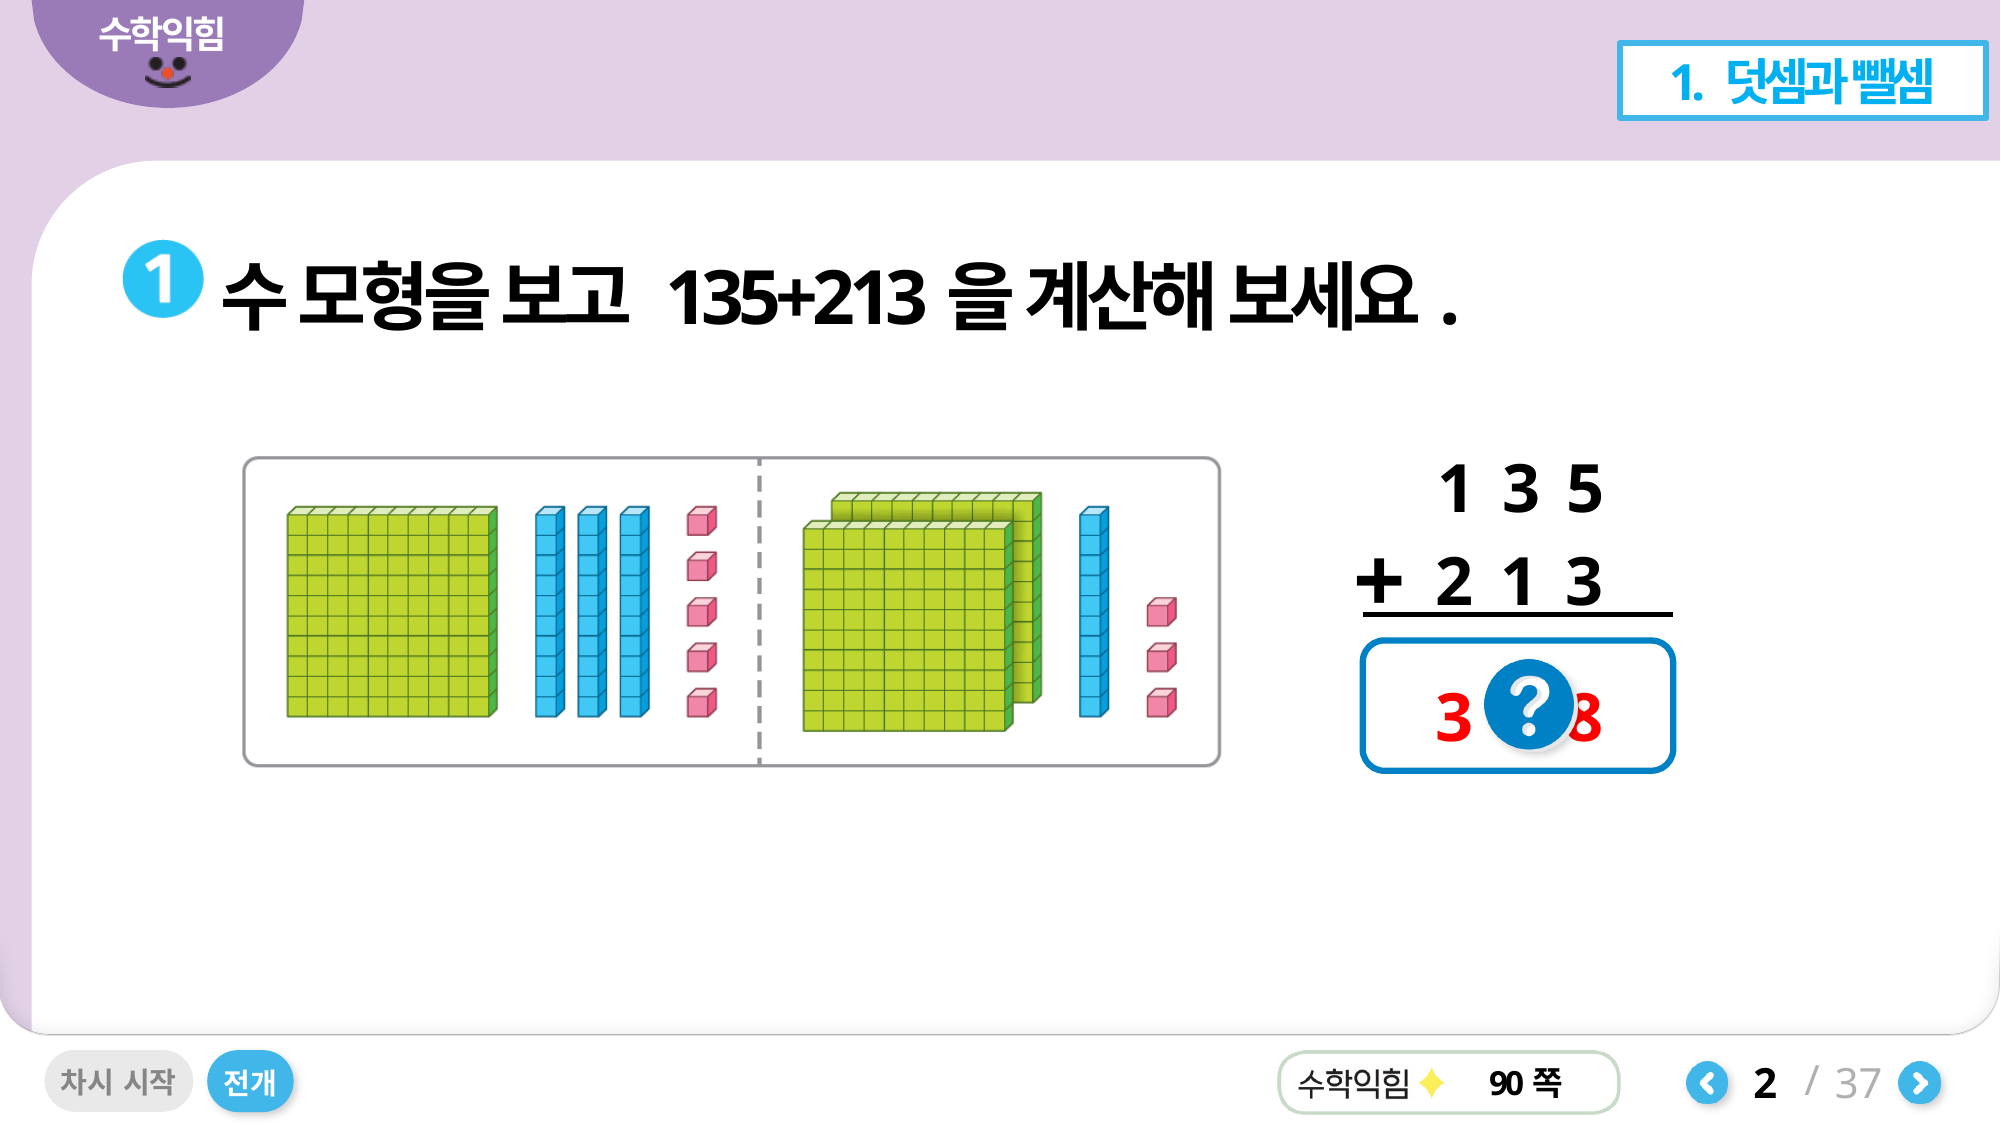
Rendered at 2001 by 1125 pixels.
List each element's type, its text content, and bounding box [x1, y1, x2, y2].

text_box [1685, 1061, 1941, 1104]
text_box 3 4 8 [1435, 658, 1484, 751]
text_box 수 모형을 보고 135+213을 계산해 보세요. [220, 231, 2000, 382]
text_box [1276, 1049, 1621, 1116]
text_box 1. 덧셈과 뺄셈 [1619, 43, 1987, 118]
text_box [38, 1048, 297, 1114]
picture [0, 929, 2000, 1125]
picture [235, 453, 1223, 776]
picture [1483, 659, 1578, 752]
text_box 3 4 8 [1579, 658, 1676, 751]
picture [145, 57, 191, 88]
text_box [1362, 640, 1674, 771]
text_box + [1353, 500, 1418, 593]
picture [121, 238, 204, 321]
text_box 1 3 5 [1436, 430, 1687, 522]
text_box 2 1 3 [1435, 522, 1696, 615]
